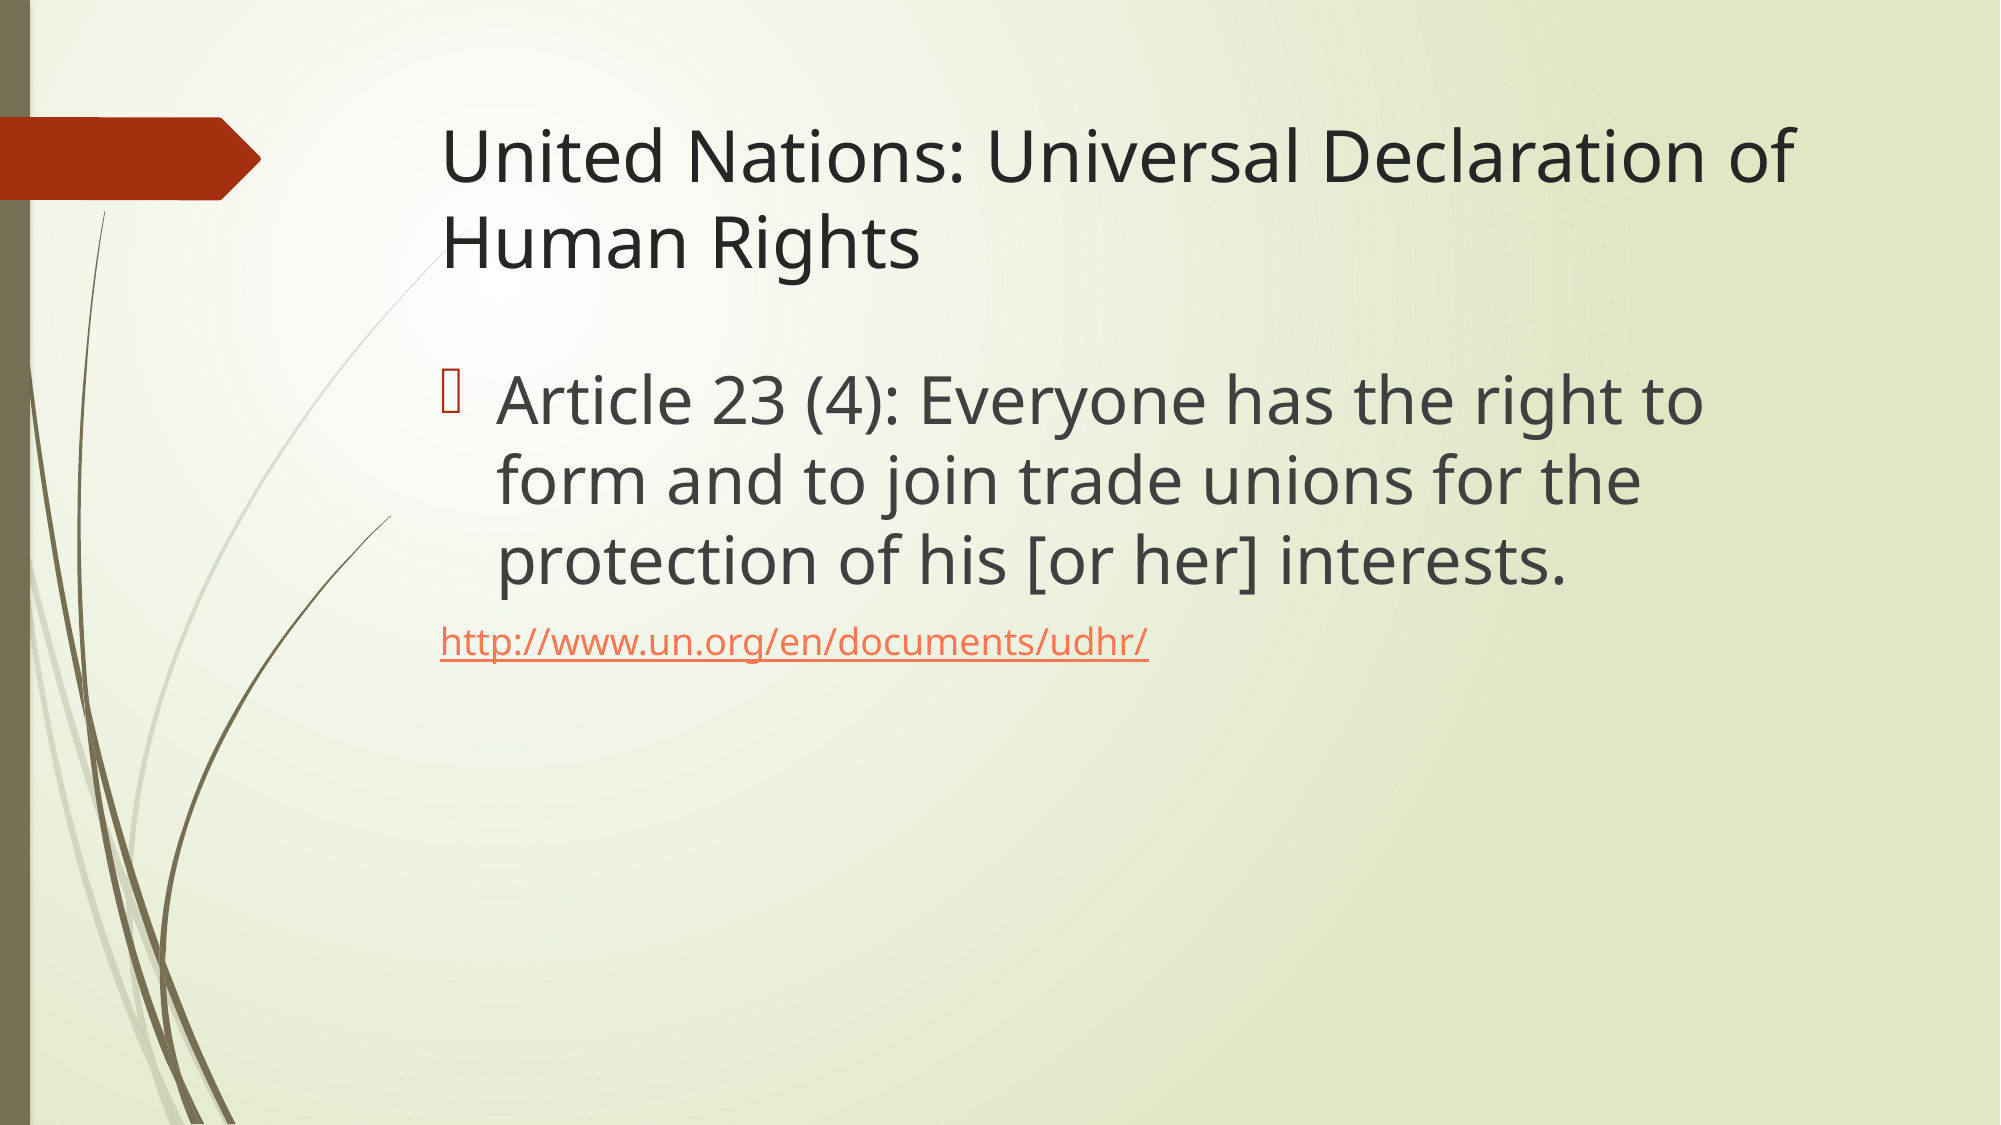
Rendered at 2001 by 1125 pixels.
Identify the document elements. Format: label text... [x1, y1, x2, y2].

list Article 23 (4): Everyone has the right to form and to join trade unions for the protection of his [or her] interests. http://www.un.org/en/documents/udhr/ [424, 350, 1888, 970]
title United Nations: Universal Declaration of Human Rights [425, 102, 1888, 313]
